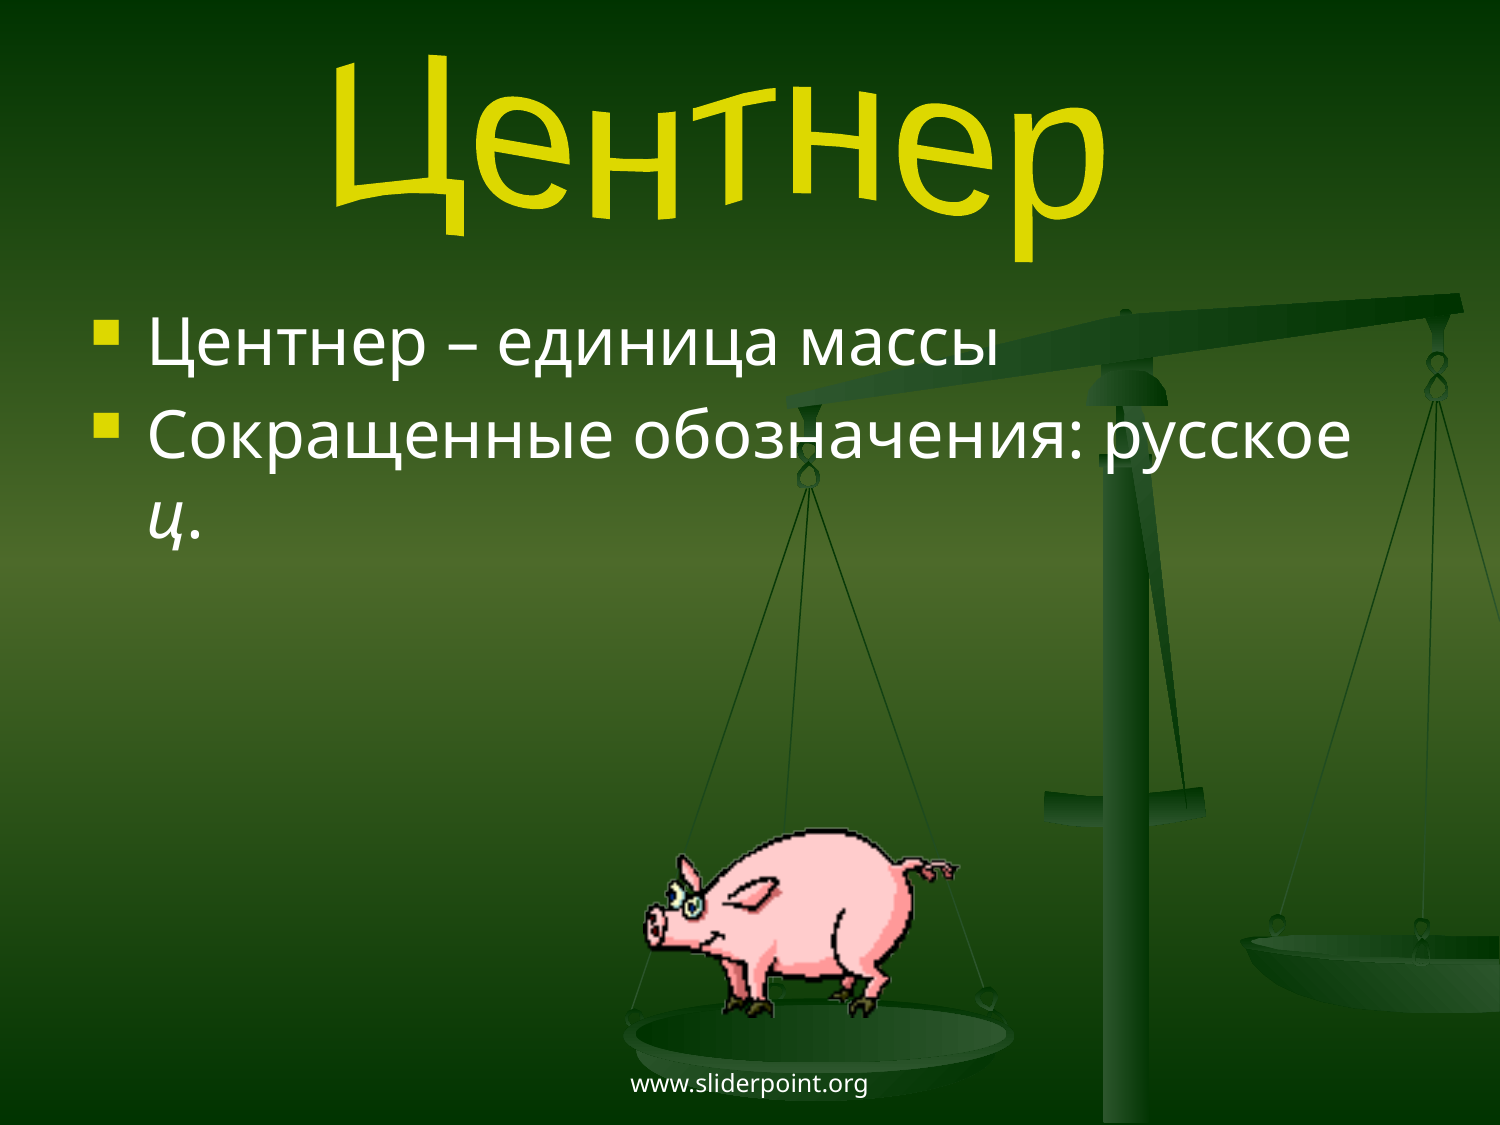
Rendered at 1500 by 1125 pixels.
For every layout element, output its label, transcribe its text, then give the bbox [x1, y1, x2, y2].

list Центнер – единица массы Сокращенные обозначения: русское ц. [74, 290, 1426, 1006]
picture [643, 725, 975, 1018]
footer www.sliderpoint.org [512, 1029, 988, 1106]
